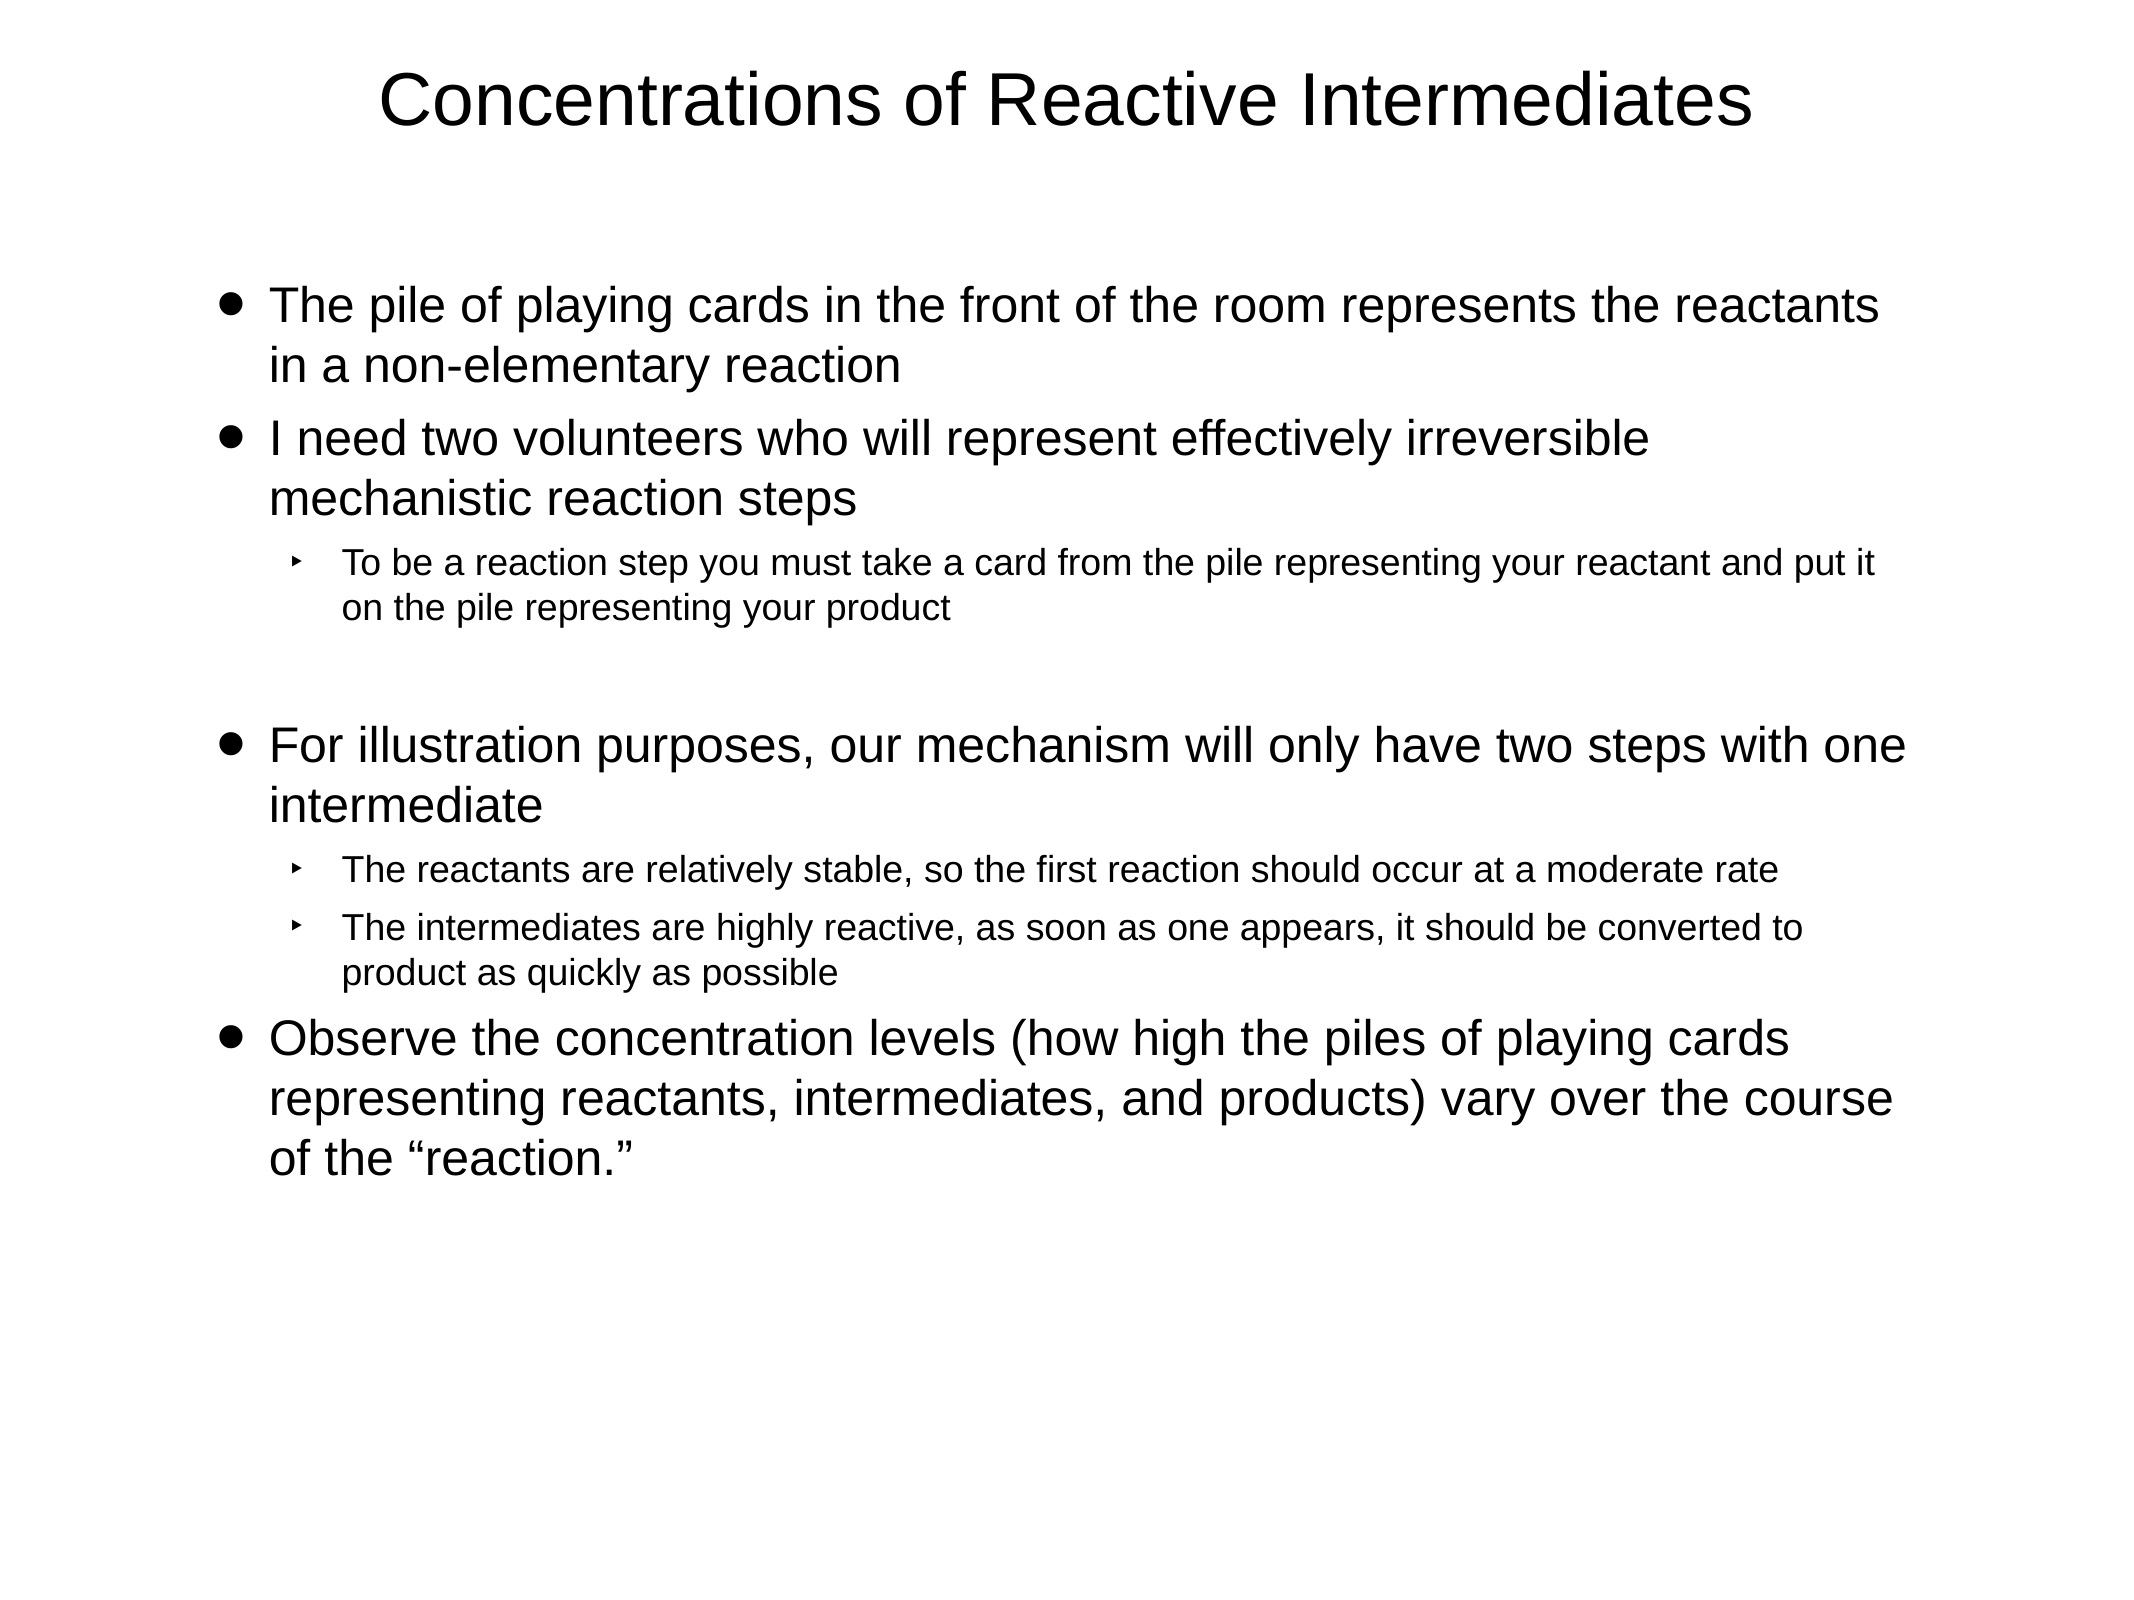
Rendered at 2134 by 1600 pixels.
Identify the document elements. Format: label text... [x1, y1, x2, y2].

title Concentrations of Reactive Intermediates [208, 41, 1925, 250]
list The pile of playing cards in the front of the room represents the reactants in a non-elementary reaction I need two volunteers who will represent effectively irreversible mechanistic reaction steps To be a reaction step you must take a card from the pile representing your reactant and put it on the pile representing your product For illustration purposes, our mechanism will only have two steps with one intermediate The reactants are relatively stable, so the first reaction should occur at a moderate rate The intermediates are highly reactive, as soon as one appears, it should be converted to product as quickly as possible Observe the concentration levels (how high the piles of playing cards representing reactants, intermediates, and products) vary over the course of the “reaction.” [208, 264, 1925, 1463]
